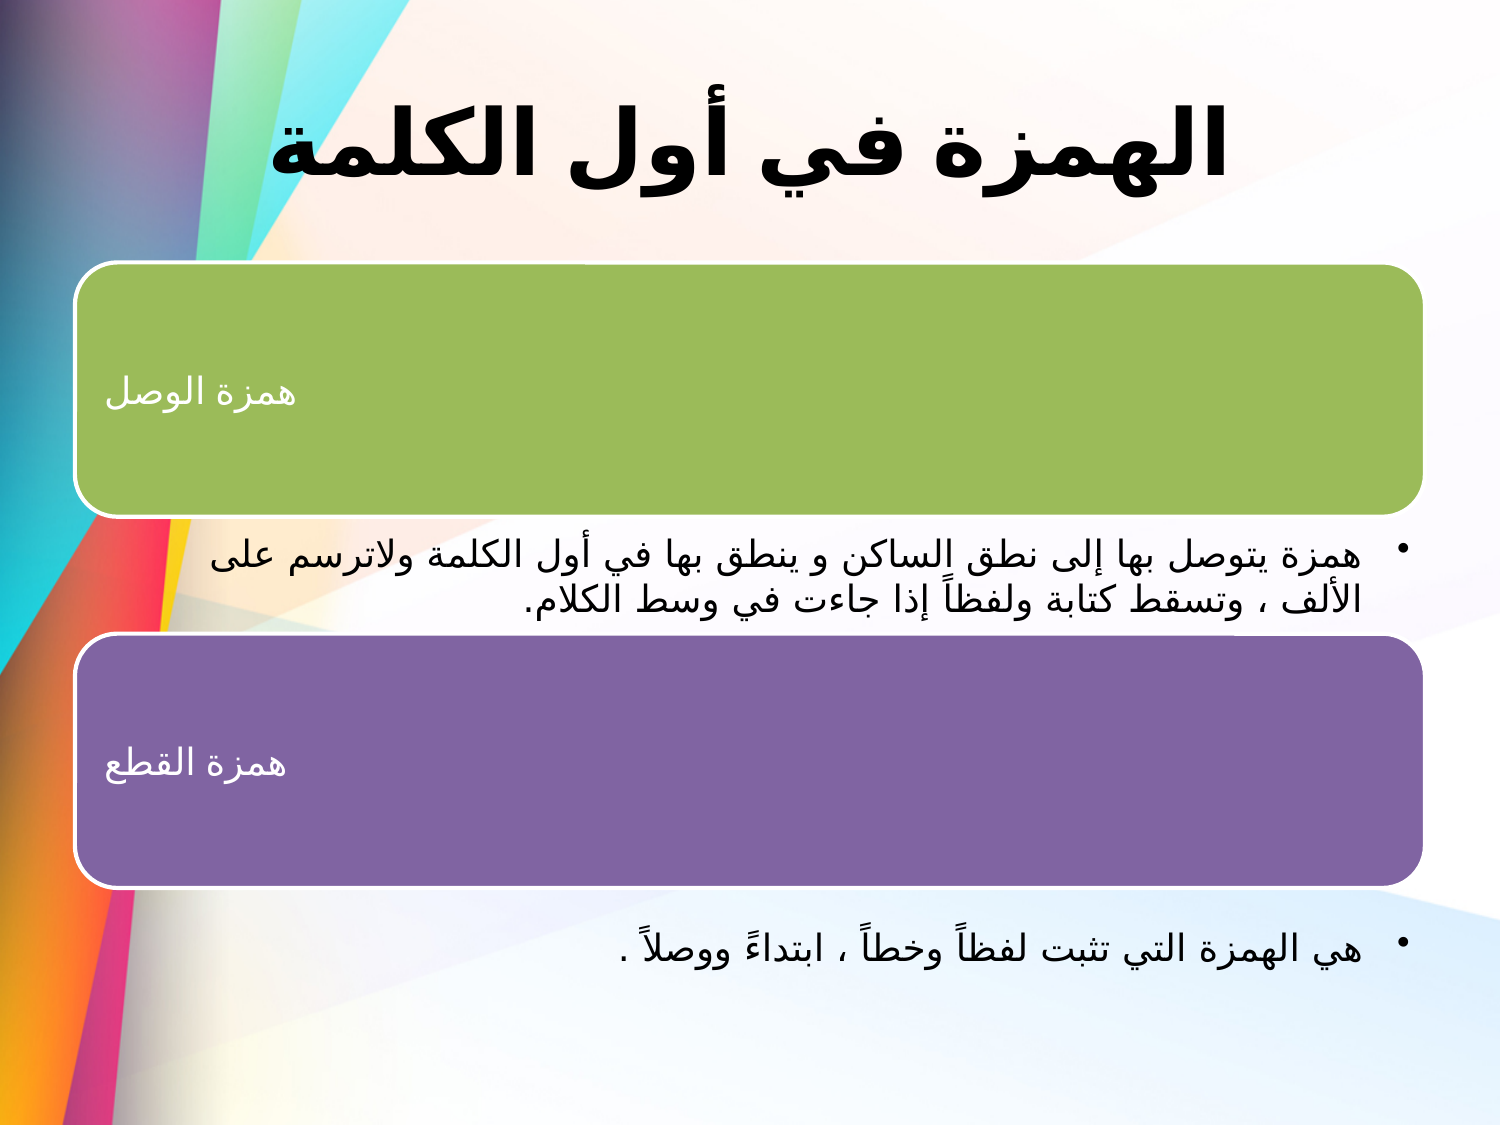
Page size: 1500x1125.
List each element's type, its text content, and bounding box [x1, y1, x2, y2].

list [74, 262, 1426, 1006]
picture [0, 0, 1500, 1125]
title الهمزة في أول الكلمة [75, 45, 1425, 233]
